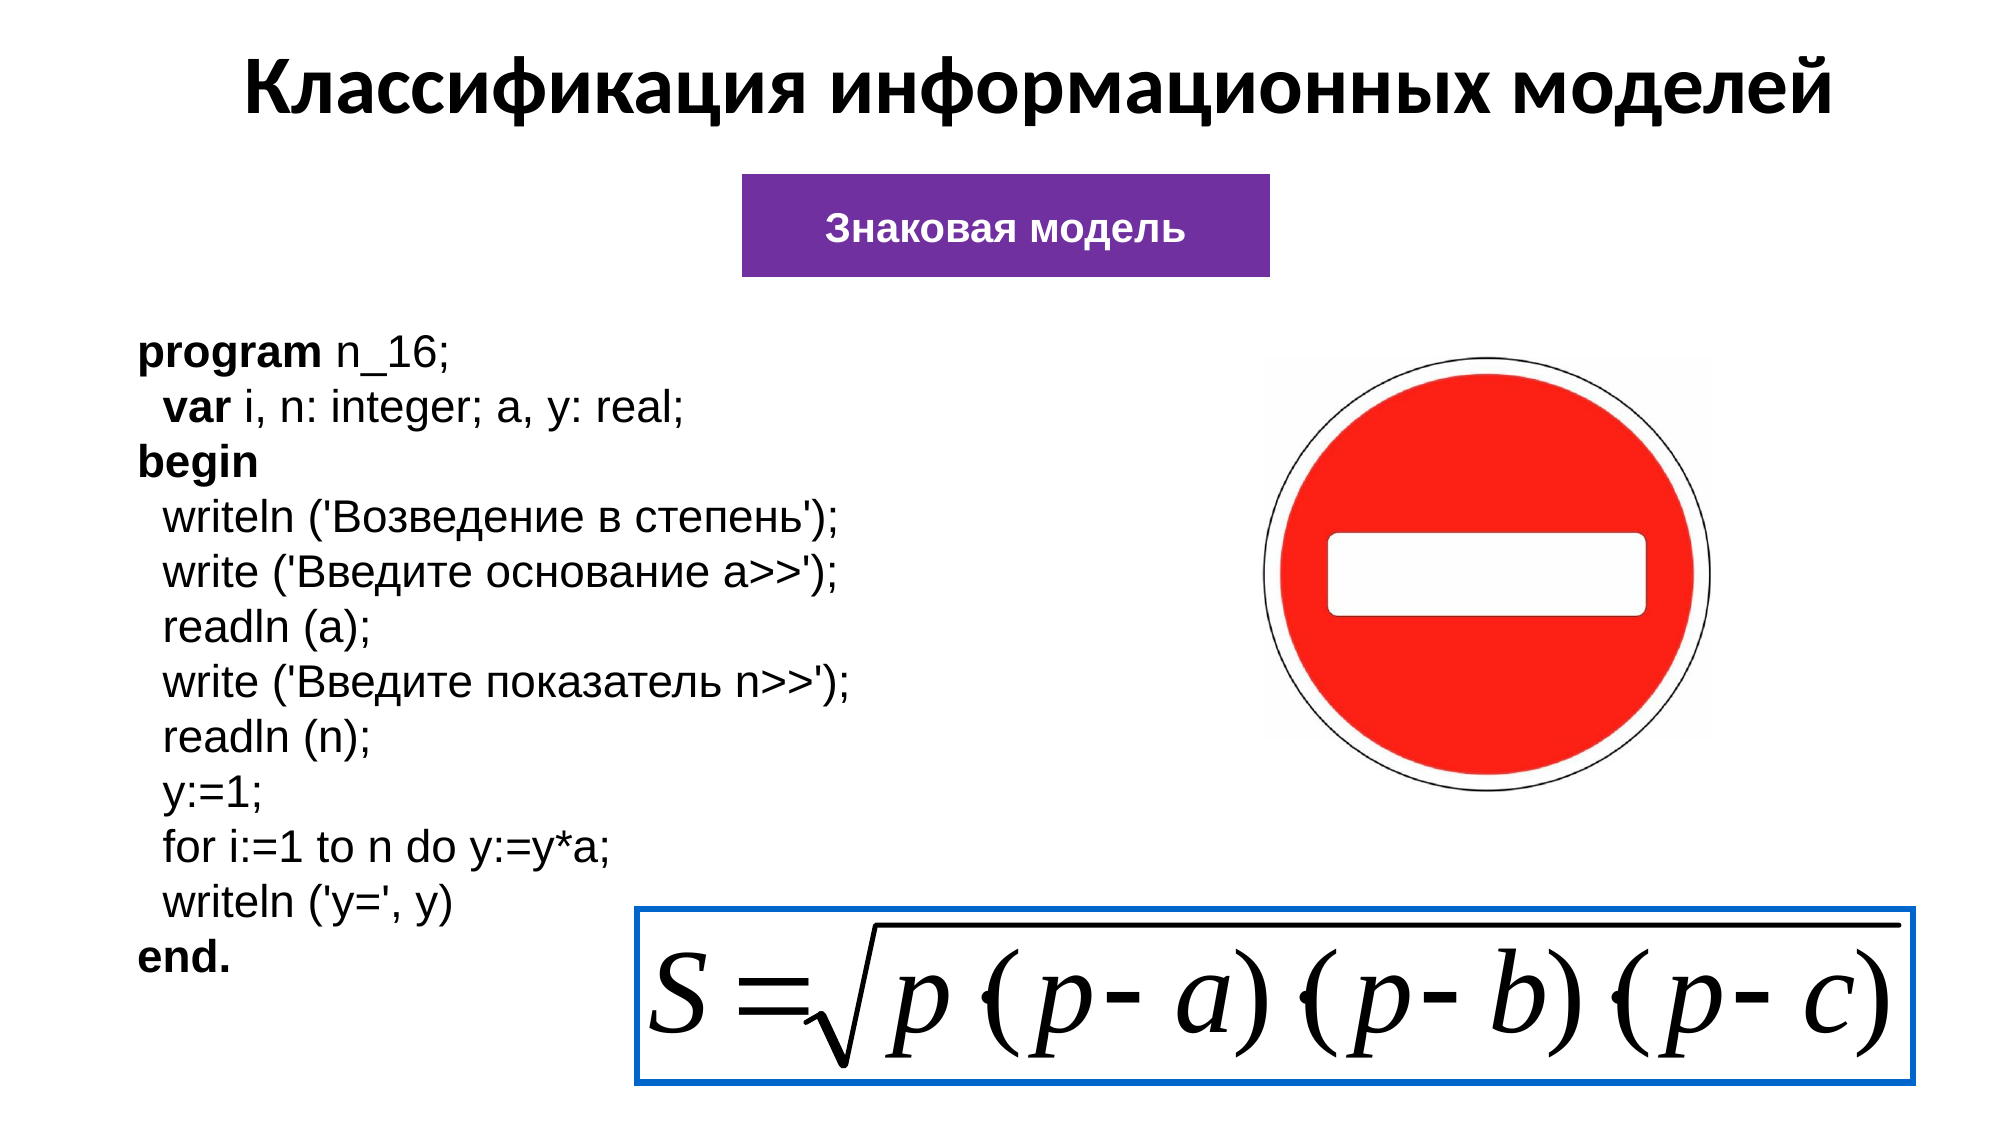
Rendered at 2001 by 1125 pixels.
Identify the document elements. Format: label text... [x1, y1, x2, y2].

text_box Знаковая модель [738, 171, 1273, 280]
picture [1193, 354, 1779, 794]
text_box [640, 912, 1910, 1080]
text_box program n_16; var i, n: integer; a, y: real; begin writeln ('Возведение в степень'); write ('Введите основание a>>'); readln (a); write ('Введите показатель n>>'); readln (n); y:=1; for i:=1 to n do y:=y*a; writeln ('y=', y) end. [122, 314, 1068, 989]
text_box Классификация информационных моделей [230, 19, 1905, 161]
